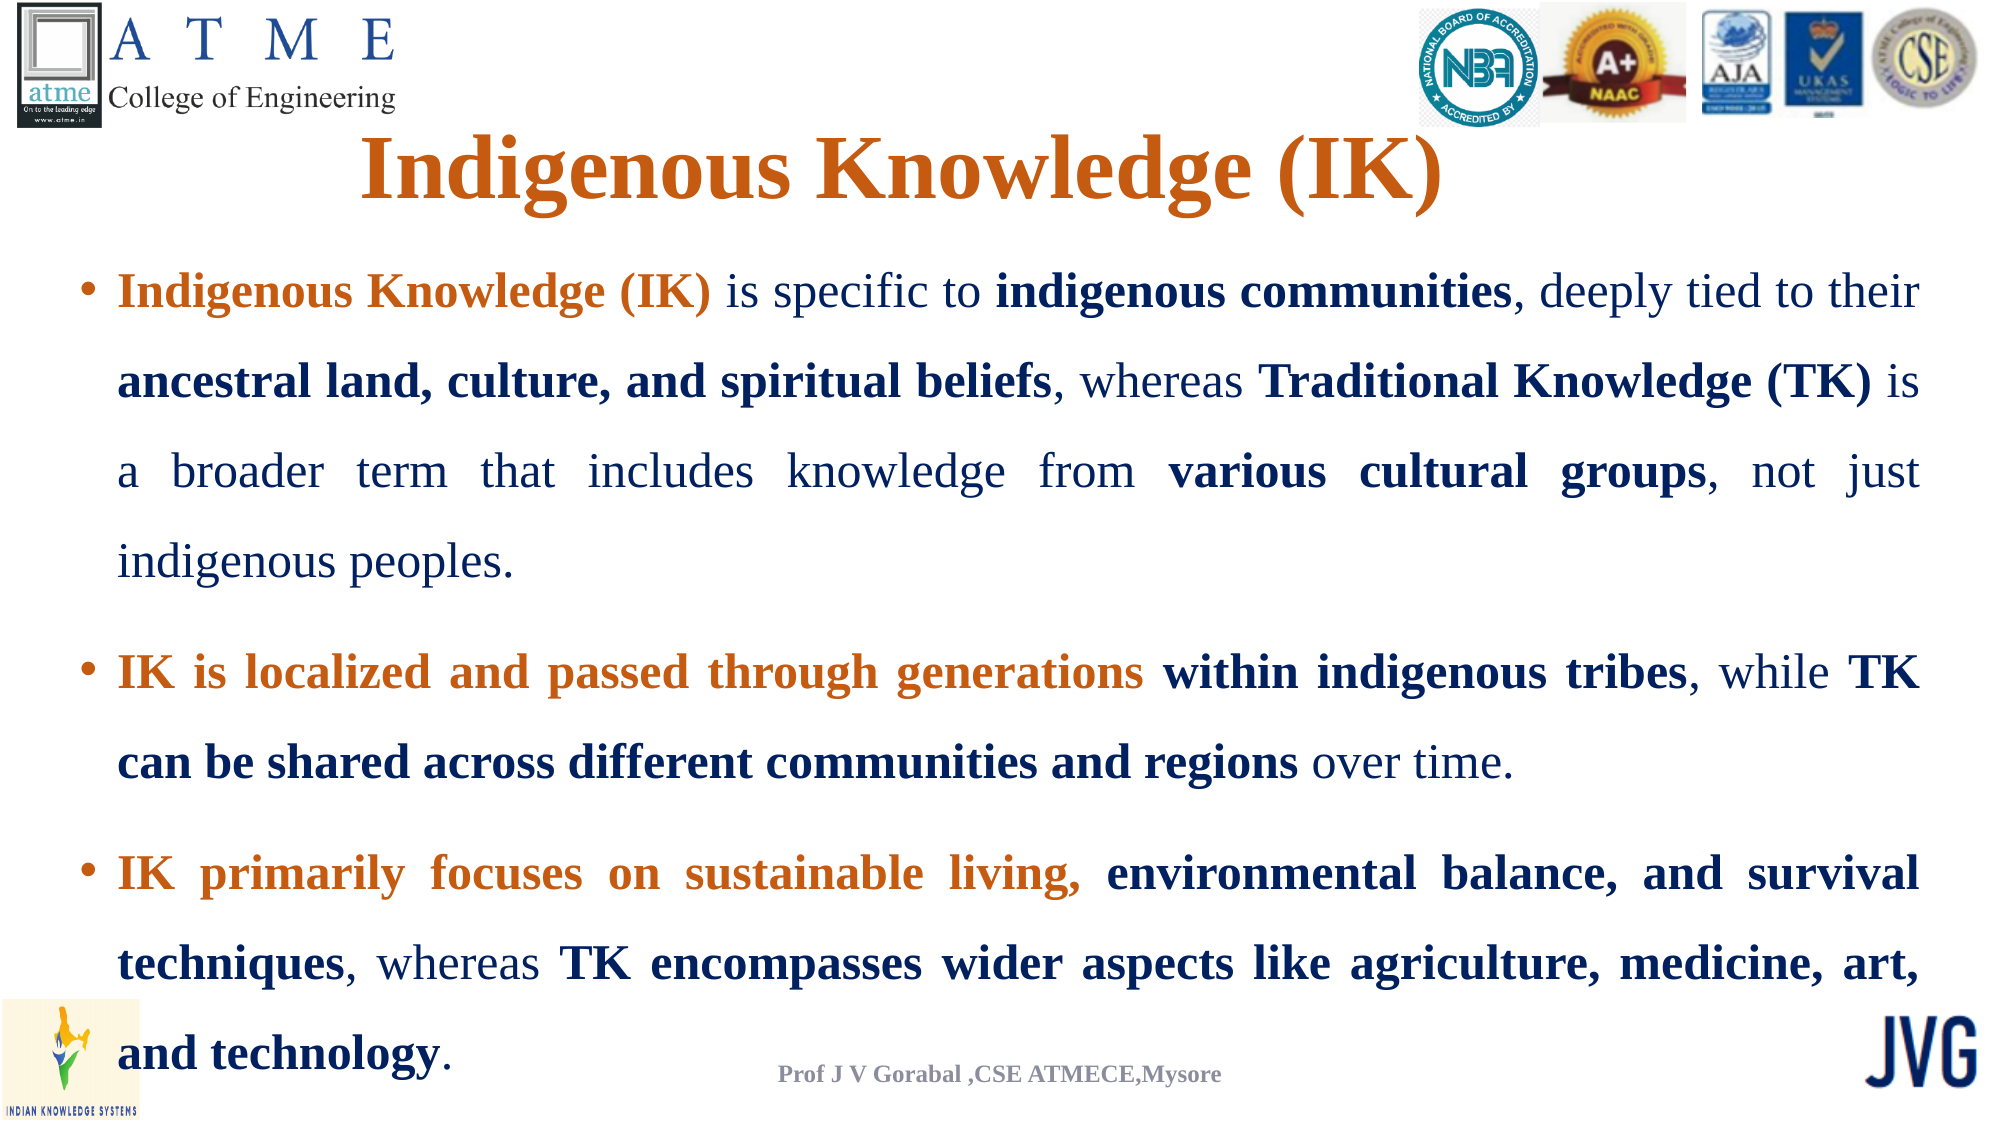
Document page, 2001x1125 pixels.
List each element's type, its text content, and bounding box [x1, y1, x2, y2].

picture [1853, 999, 2000, 1103]
footer Prof J V Gorabal ,CSE ATMECE,Mysore [662, 1042, 1338, 1103]
list Indigenous Knowledge (IK) is specific to indigenous communities, deeply tied to their ancestral land, culture, and spiritual beliefs, whereas Traditional Knowledge (TK) is a broader term that includes knowledge from various cultural groups, not just indigenous peoples. IK is localized and passed through generations within indigenous tribes, while TK can be shared across different communities and regions over time. IK primarily focuses on sustainable living, environmental balance, and survival techniques, whereas TK encompasses wider aspects like agriculture, medicine, art, and technology. [64, 220, 1936, 1024]
picture [2, 999, 140, 1120]
picture [1702, 2, 1983, 118]
picture [1494, 17, 1502, 25]
title Indigenous Knowledge (IK) [137, 59, 1863, 220]
picture [17, 2, 395, 128]
picture [1419, 2, 1687, 59]
